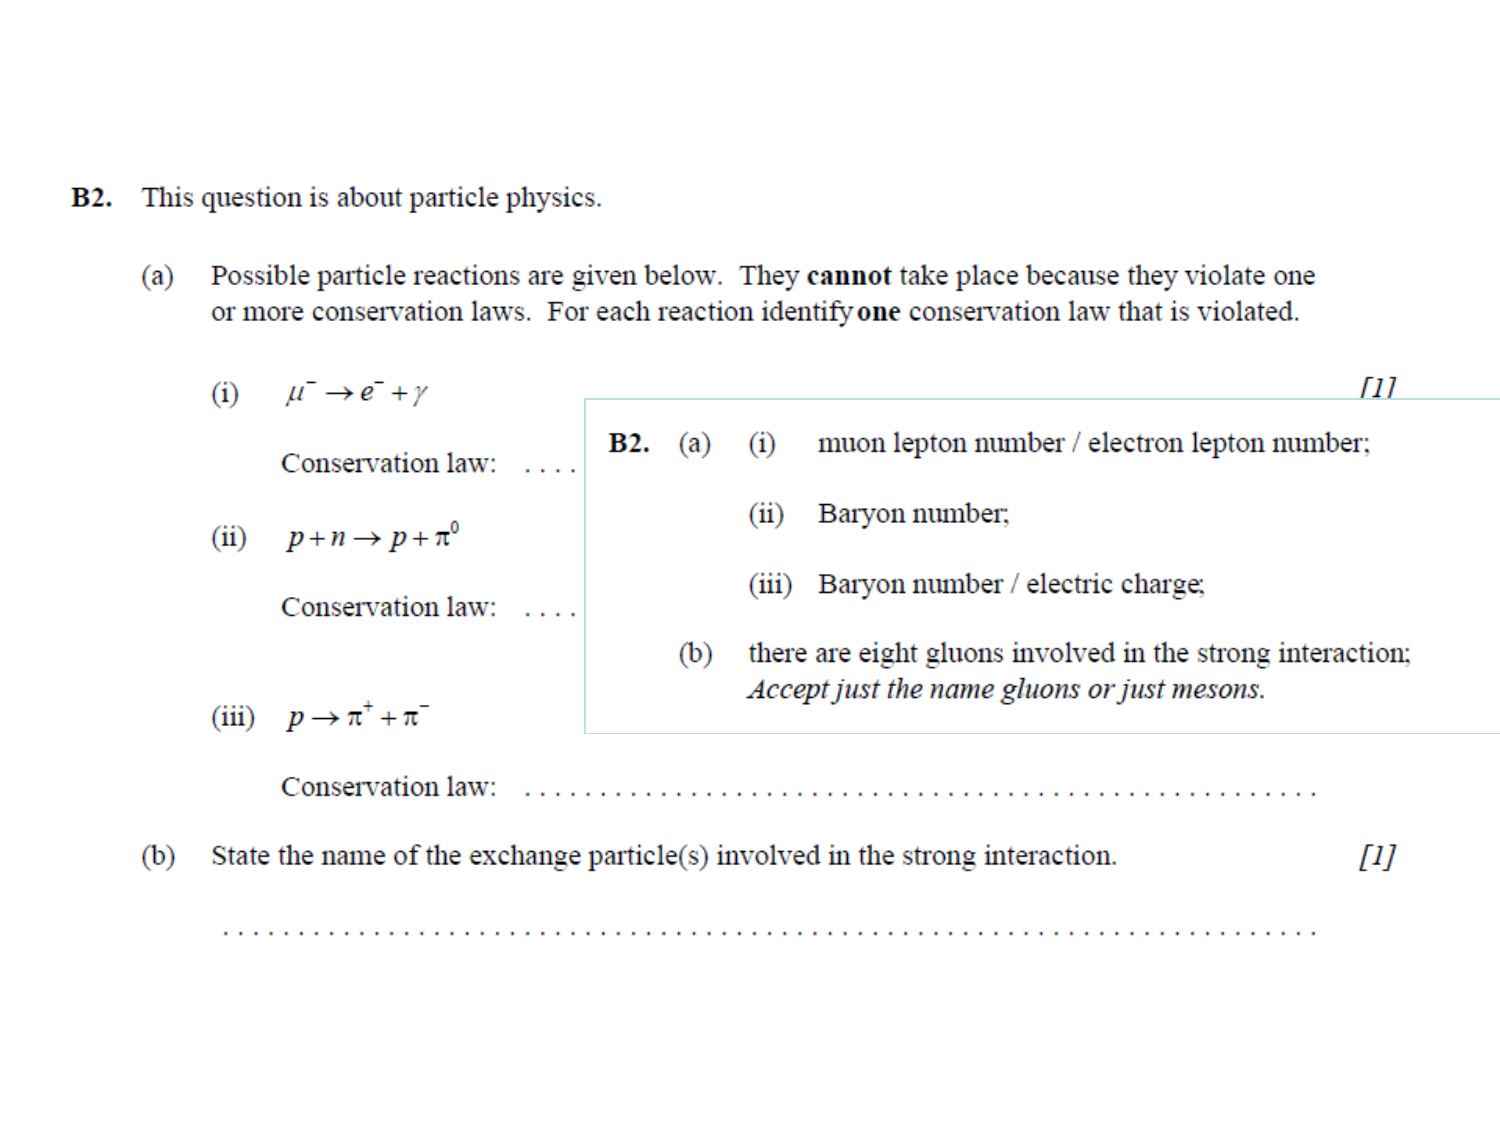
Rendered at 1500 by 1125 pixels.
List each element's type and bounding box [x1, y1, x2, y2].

picture [57, 173, 1500, 951]
